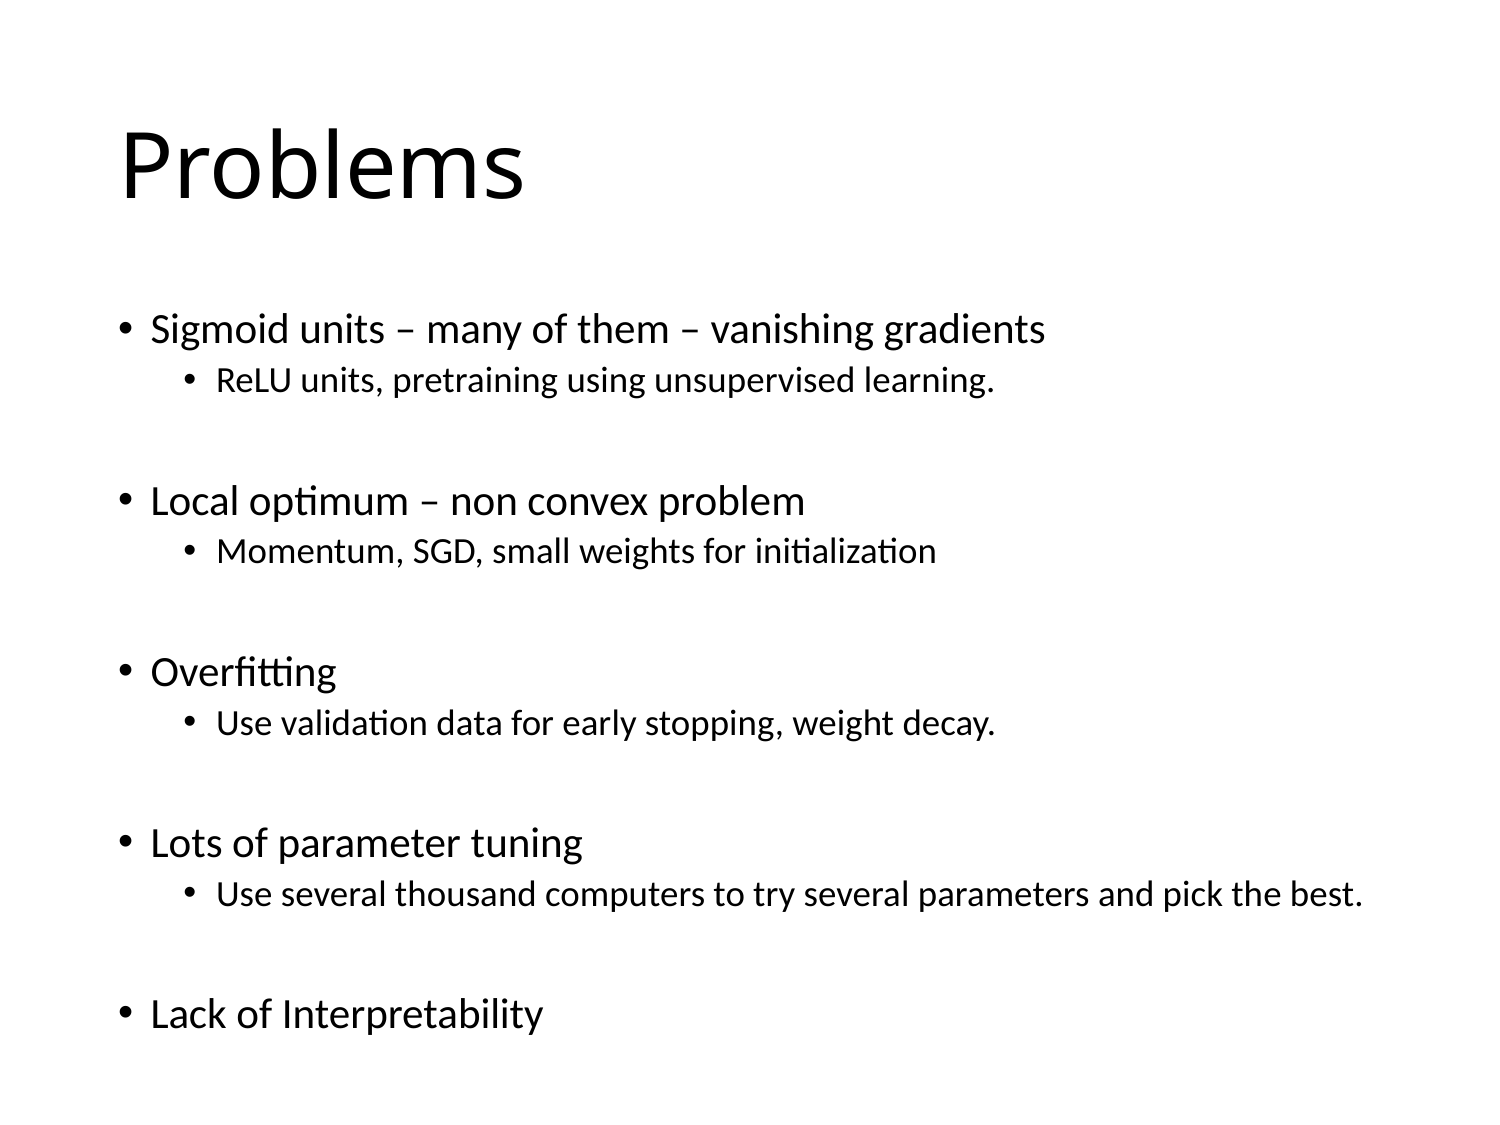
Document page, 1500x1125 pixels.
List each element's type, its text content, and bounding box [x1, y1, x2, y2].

title Problems [103, 59, 1397, 278]
list Sigmoid units – many of them – vanishing gradients ReLU units, pretraining using unsupervised learning. Local optimum – non convex problem Momentum, SGD, small weights for initialization Overfitting Use validation data for early stopping, weight decay. Lots of parameter tuning Use several thousand computers to try several parameters and pick the best. Lack of Interpretability [103, 299, 1397, 1070]
